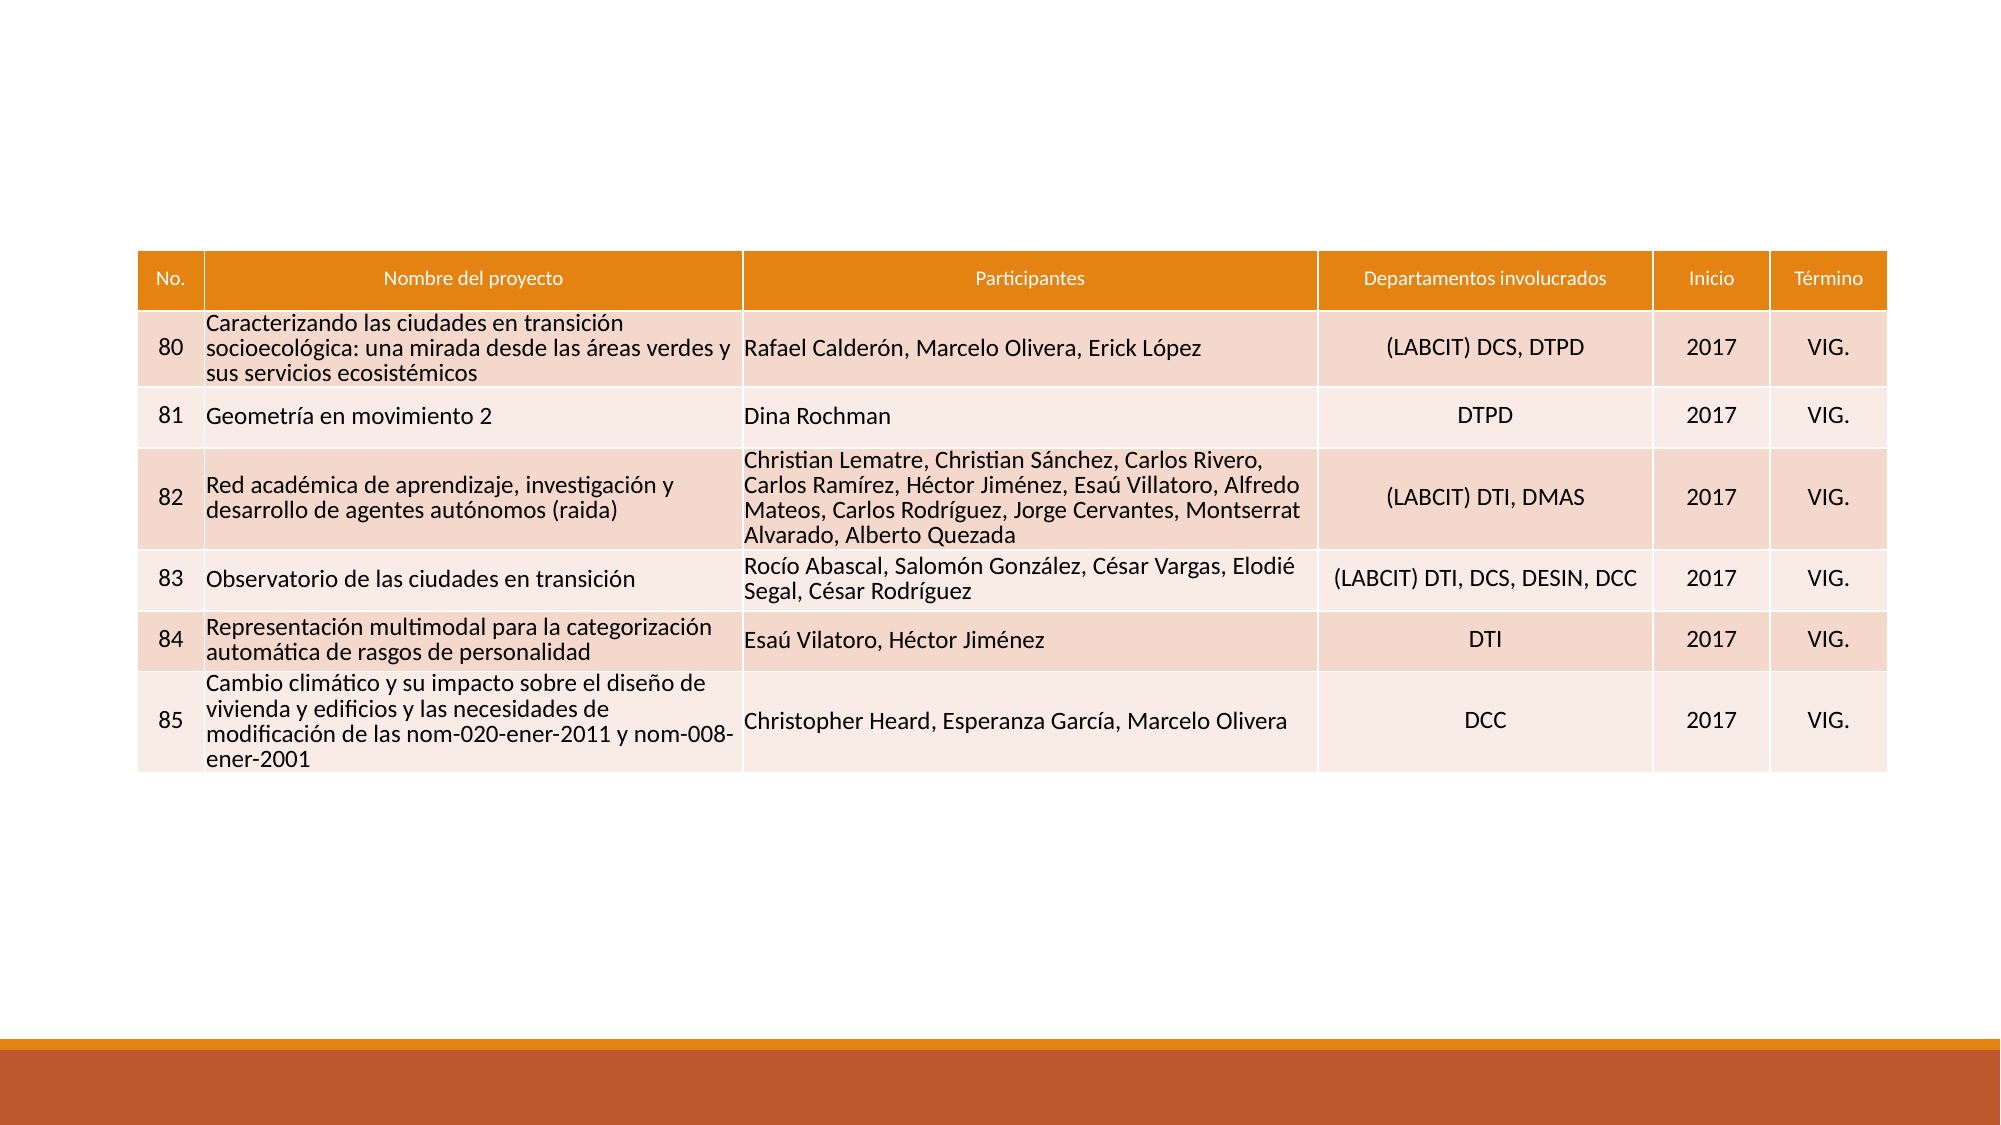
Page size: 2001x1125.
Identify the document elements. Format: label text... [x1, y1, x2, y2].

table_cell 81 [138, 388, 204, 447]
table_cell 2017 [1654, 612, 1769, 671]
table_cell Dina Rochman [744, 388, 1317, 447]
table_cell Rocío Abascal, Salomón González, César Vargas, Elodié Segal, César Rodríguez [744, 551, 1317, 610]
table_header No. [138, 251, 204, 310]
table_cell VIG. [1771, 551, 1887, 610]
table_cell VIG. [1771, 612, 1887, 671]
table_header Inicio [1654, 251, 1769, 310]
table_cell VIG. [1771, 672, 1887, 772]
table_cell (LABCIT) DCS, DTPD [1319, 312, 1652, 386]
table_cell DTPD [1319, 388, 1652, 447]
table_cell VIG. [1771, 388, 1887, 447]
table_cell Red académica de aprendizaje, investigación y desarrollo de agentes autónomos (raida) [205, 449, 742, 549]
table_cell 85 [138, 672, 204, 772]
table_cell (LABCIT) DTI, DMAS [1319, 449, 1652, 549]
table_cell Representación multimodal para la categorización automática de rasgos de personalidad [205, 612, 742, 671]
table_cell 2017 [1654, 388, 1769, 447]
table_cell 2017 [1654, 312, 1769, 386]
table_cell Cambio climático y su impacto sobre el diseño de vivienda y edificios y las necesidades de modificación de las nom-020-ener-2011 y nom-008-ener-2001 [205, 672, 742, 772]
table_cell DCC [1319, 672, 1652, 772]
table_cell Observatorio de las ciudades en transición [205, 551, 742, 610]
table_cell 83 [138, 551, 204, 610]
table_cell Geometría en movimiento 2 [205, 388, 742, 447]
table_header Participantes [744, 251, 1317, 310]
table_cell Caracterizando las ciudades en transición socioecológica: una mirada desde las áreas verdes y sus servicios ecosistémicos [205, 312, 742, 386]
table_cell Esaú Vilatoro, Héctor Jiménez [744, 612, 1317, 671]
table_cell (LABCIT) DTI, DCS, DESIN, DCC [1319, 551, 1652, 610]
table_cell 80 [138, 312, 204, 386]
table_cell DTI [1319, 612, 1652, 671]
table_header Departamentos involucrados [1319, 251, 1652, 310]
table_cell 82 [138, 449, 204, 549]
table_header Término [1771, 251, 1887, 310]
table_cell 84 [138, 612, 204, 671]
table_cell Rafael Calderón, Marcelo Olivera, Erick López [744, 312, 1317, 386]
table_cell 2017 [1654, 551, 1769, 610]
table_cell VIG. [1771, 312, 1887, 386]
table_cell Christopher Heard, Esperanza García, Marcelo Olivera [744, 672, 1317, 772]
table_cell Christian Lematre, Christian Sánchez, Carlos Rivero, Carlos Ramírez, Héctor Jiménez, Esaú Villatoro, Alfredo Mateos, Carlos Rodríguez, Jorge Cervantes, Montserrat Alvarado, Alberto Quezada [744, 449, 1317, 549]
table_header Nombre del proyecto [205, 251, 742, 310]
table_cell VIG. [1771, 449, 1887, 549]
table_cell 2017 [1654, 449, 1769, 549]
table_cell 2017 [1654, 672, 1769, 772]
